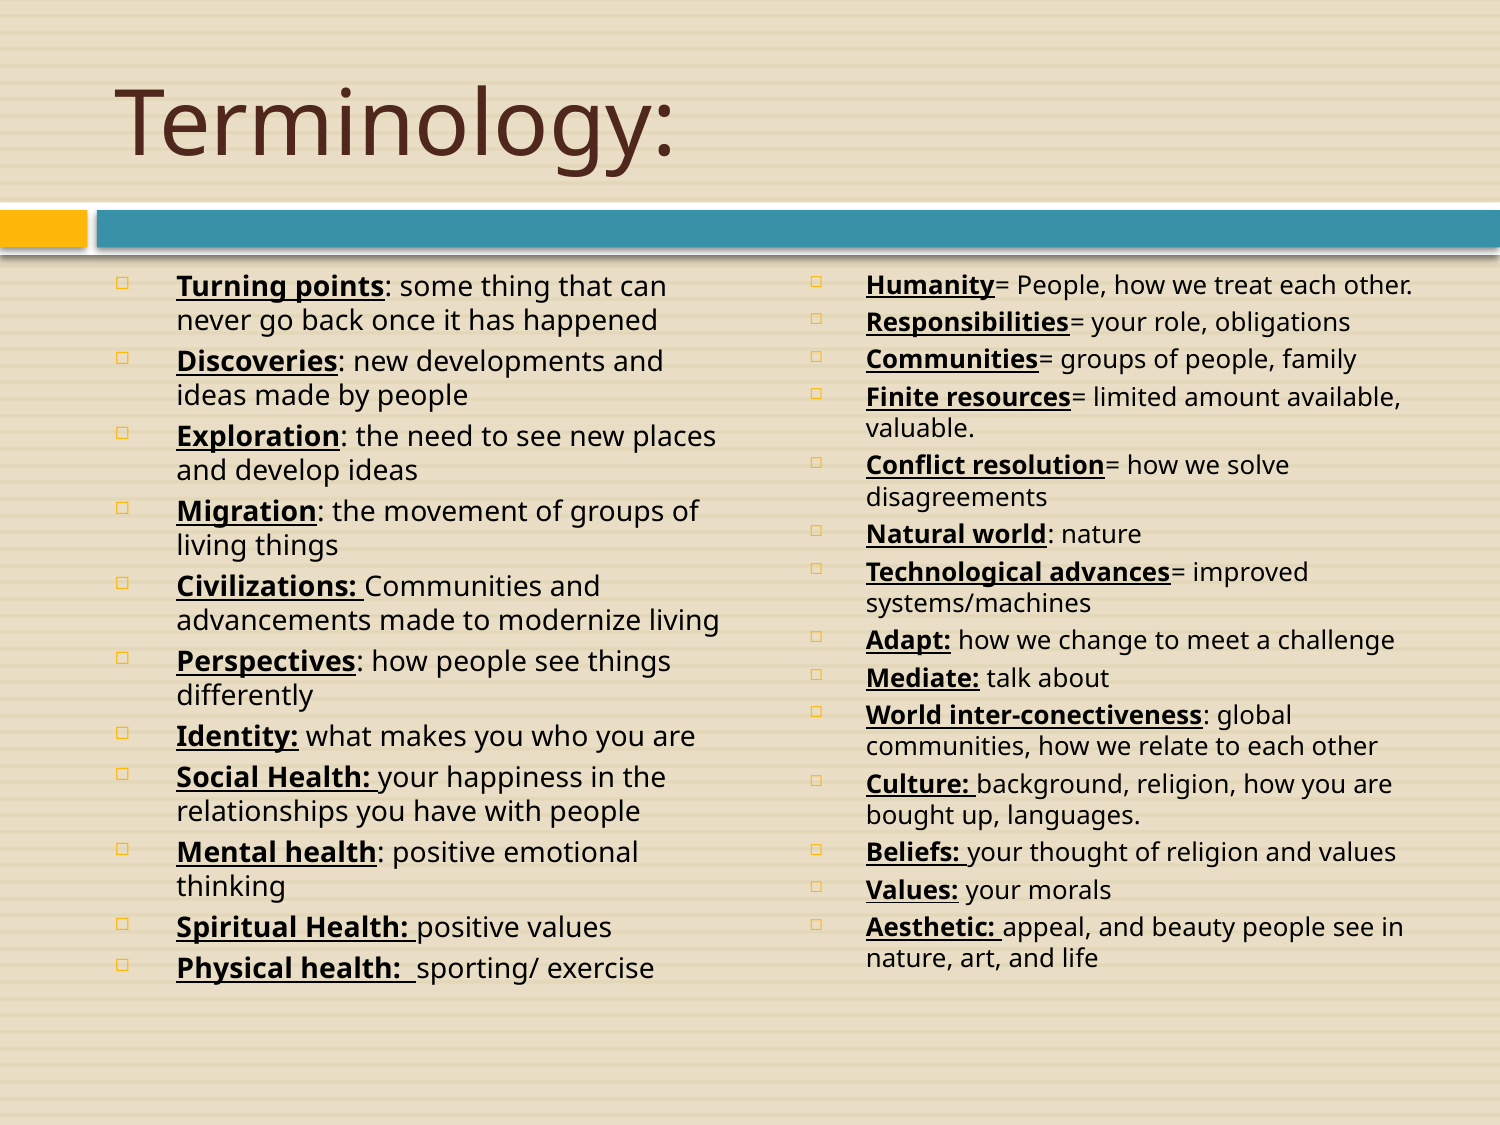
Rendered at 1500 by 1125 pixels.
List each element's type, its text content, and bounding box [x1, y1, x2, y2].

title Terminology: [99, 37, 1438, 200]
list Humanity= People, how we treat each other. Responsibilities= your role, obligations Communities= groups of people, family Finite resources= limited amount available, valuable. Conflict resolution= how we solve disagreements Natural world: nature Technological advances= improved systems/machines Adapt: how we change to meet a challenge Mediate: talk about World inter-conectiveness: global communities, how we relate to each other Culture: background, religion, how you are bought up, languages. Beliefs: your thought of religion and values Values: your morals Aesthetic: appeal, and beauty people see in nature, art, and life [794, 260, 1433, 1011]
list Turning points: some thing that can never go back once it has happened Discoveries: new developments and ideas made by people Exploration: the need to see new places and develop ideas Migration: the movement of groups of living things Civilizations: Communities and advancements made to modernize living Perspectives: how people see things differently Identity: what makes you who you are Social Health: your happiness in the relationships you have with people Mental health: positive emotional thinking Spiritual Health: positive values Physical health: sporting/ exercise [99, 260, 738, 1011]
